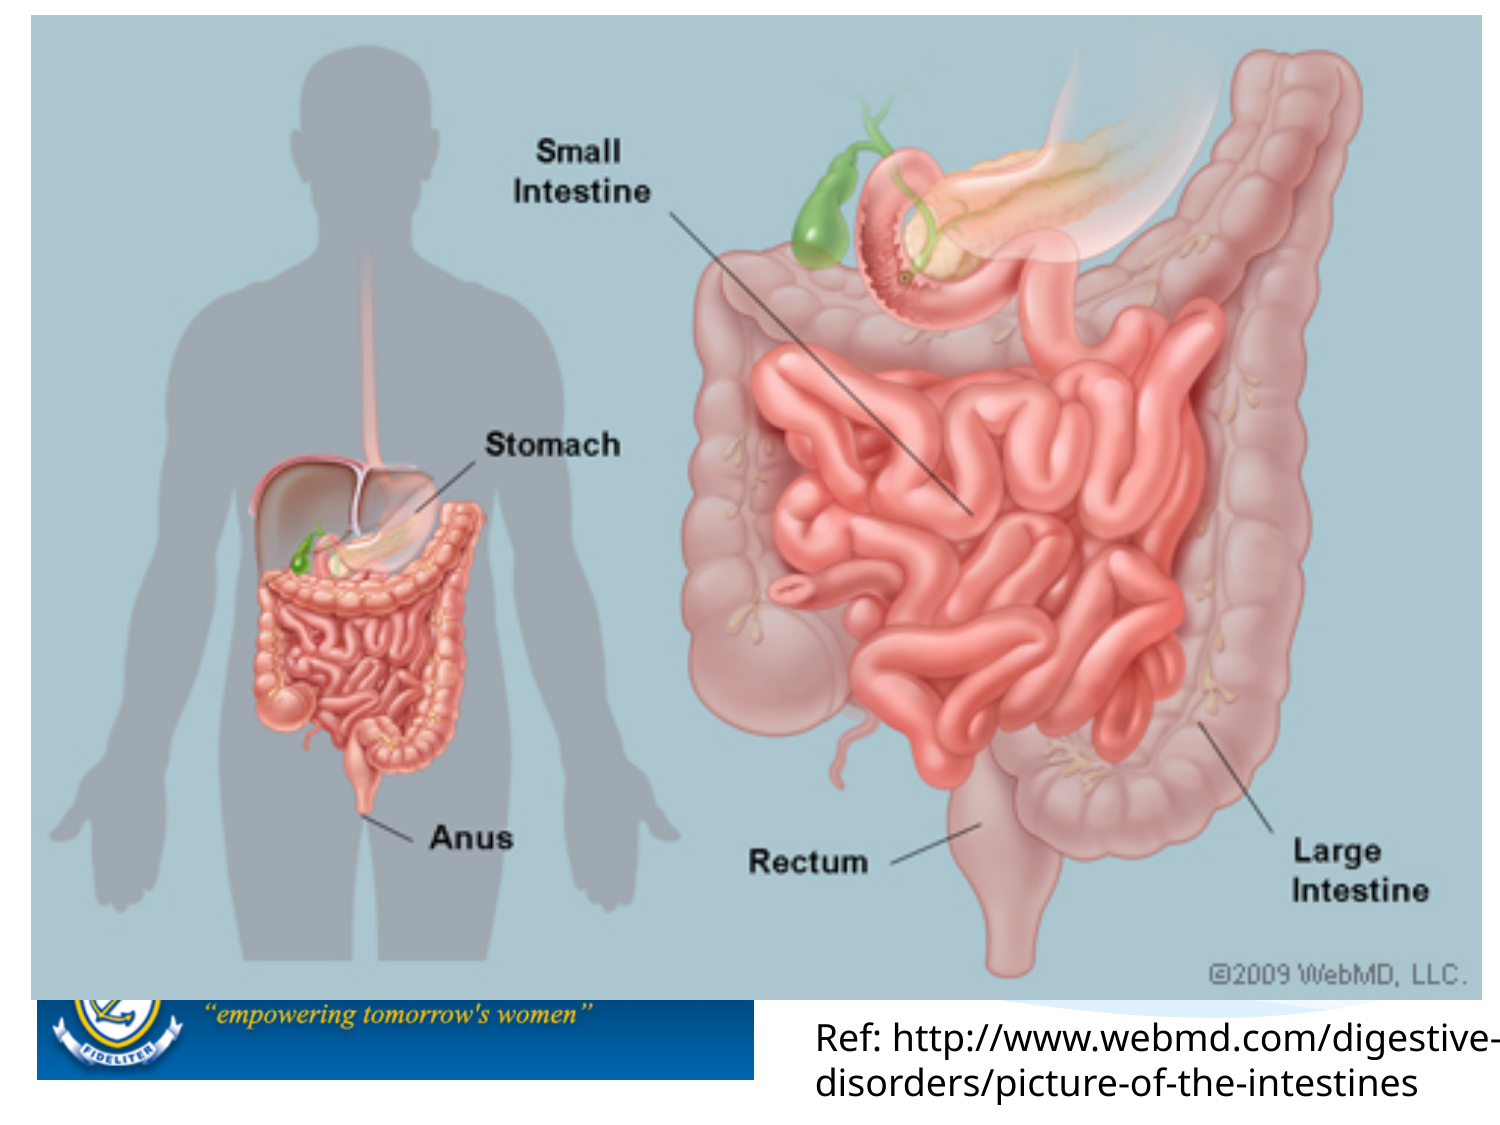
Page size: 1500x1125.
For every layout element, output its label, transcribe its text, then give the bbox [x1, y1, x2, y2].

picture [31, 15, 1483, 1080]
text_box Ref: http://www.webmd.com/digestive-disorders/picture-of-the-intestines [799, 1006, 1500, 1112]
